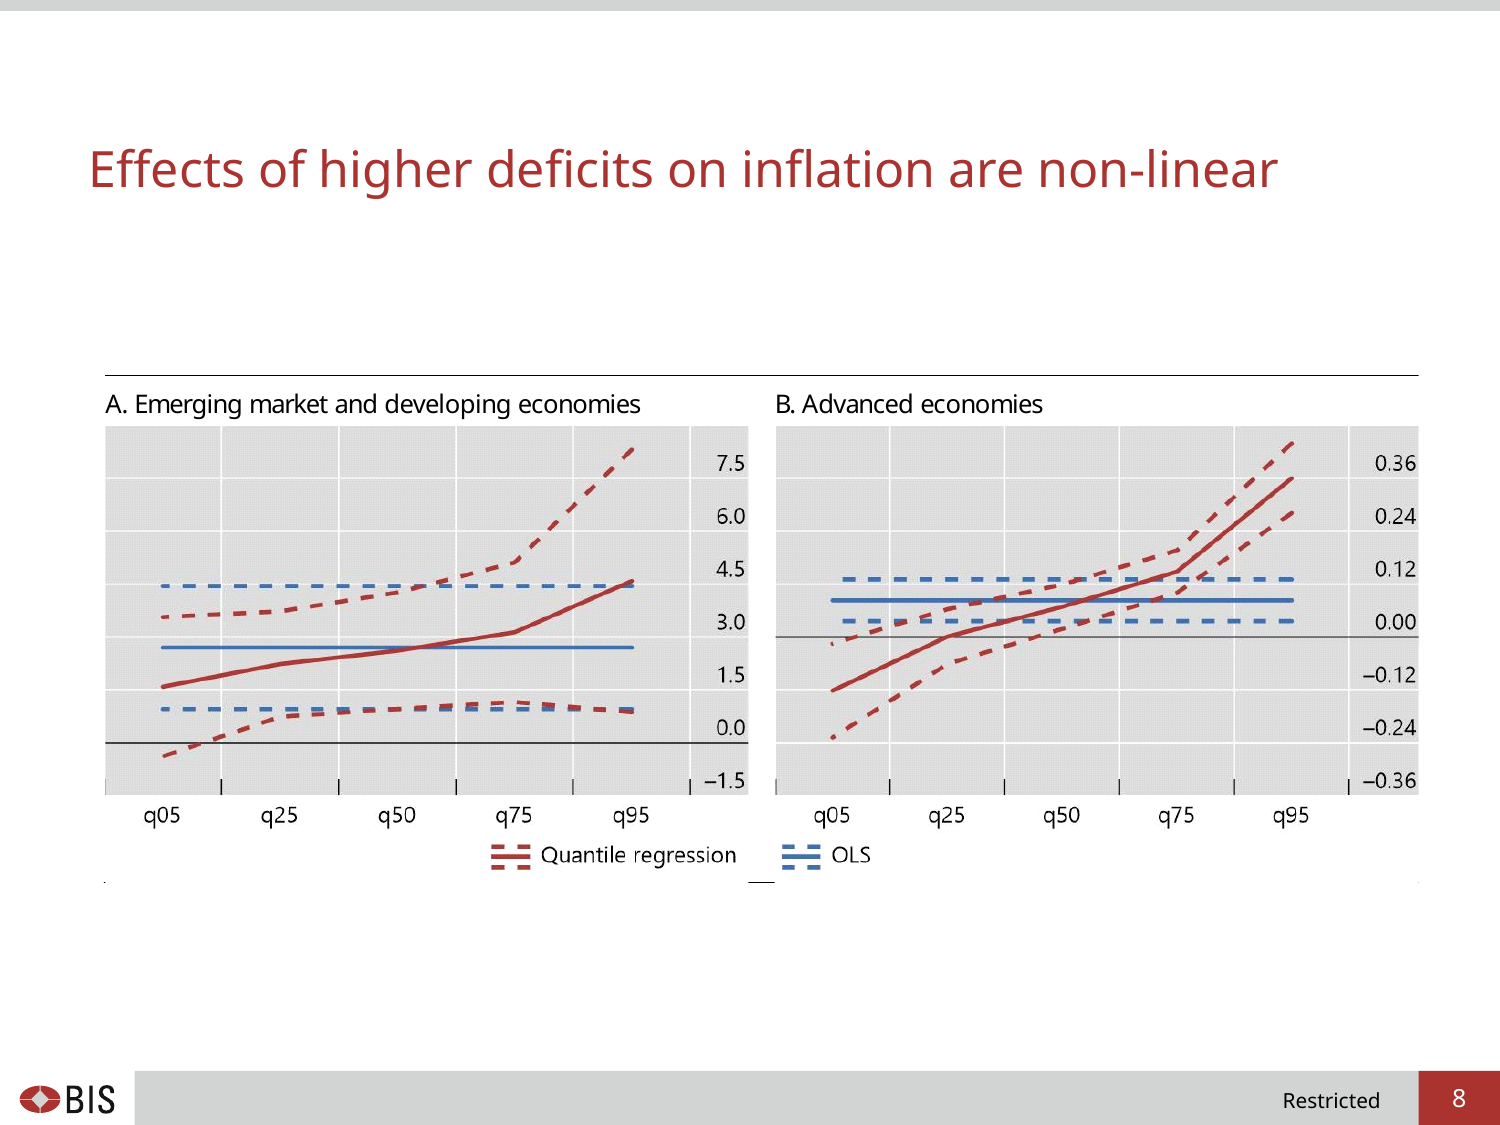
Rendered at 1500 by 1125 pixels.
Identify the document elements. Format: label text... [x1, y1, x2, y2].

picture [103, 374, 1419, 948]
slide_number 8 [1418, 1074, 1500, 1125]
title Effects of higher deficits on inflation are non-linear [88, 137, 1398, 214]
